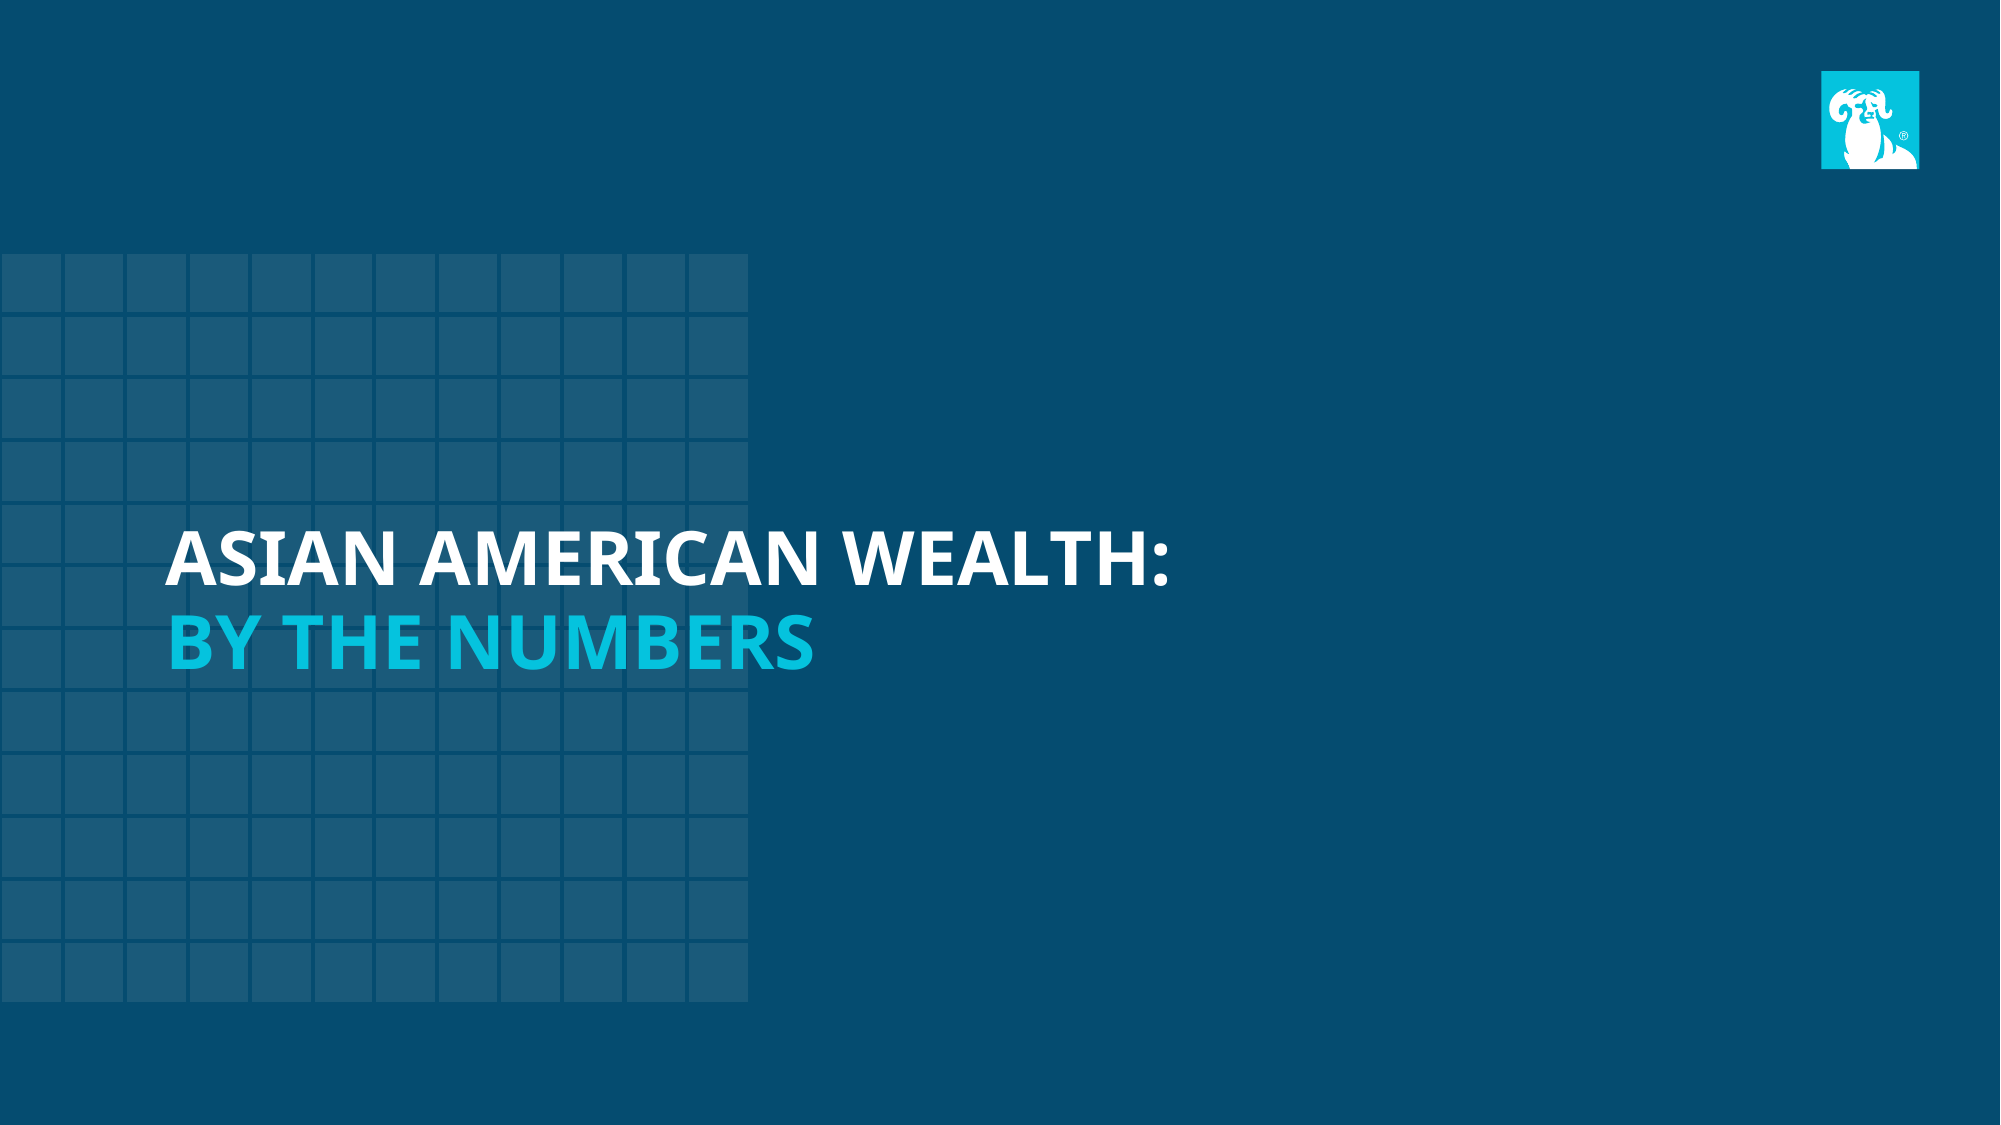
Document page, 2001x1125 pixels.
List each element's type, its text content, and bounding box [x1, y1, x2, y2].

title Asian American Wealth: By The Numbers [165, 495, 1850, 709]
